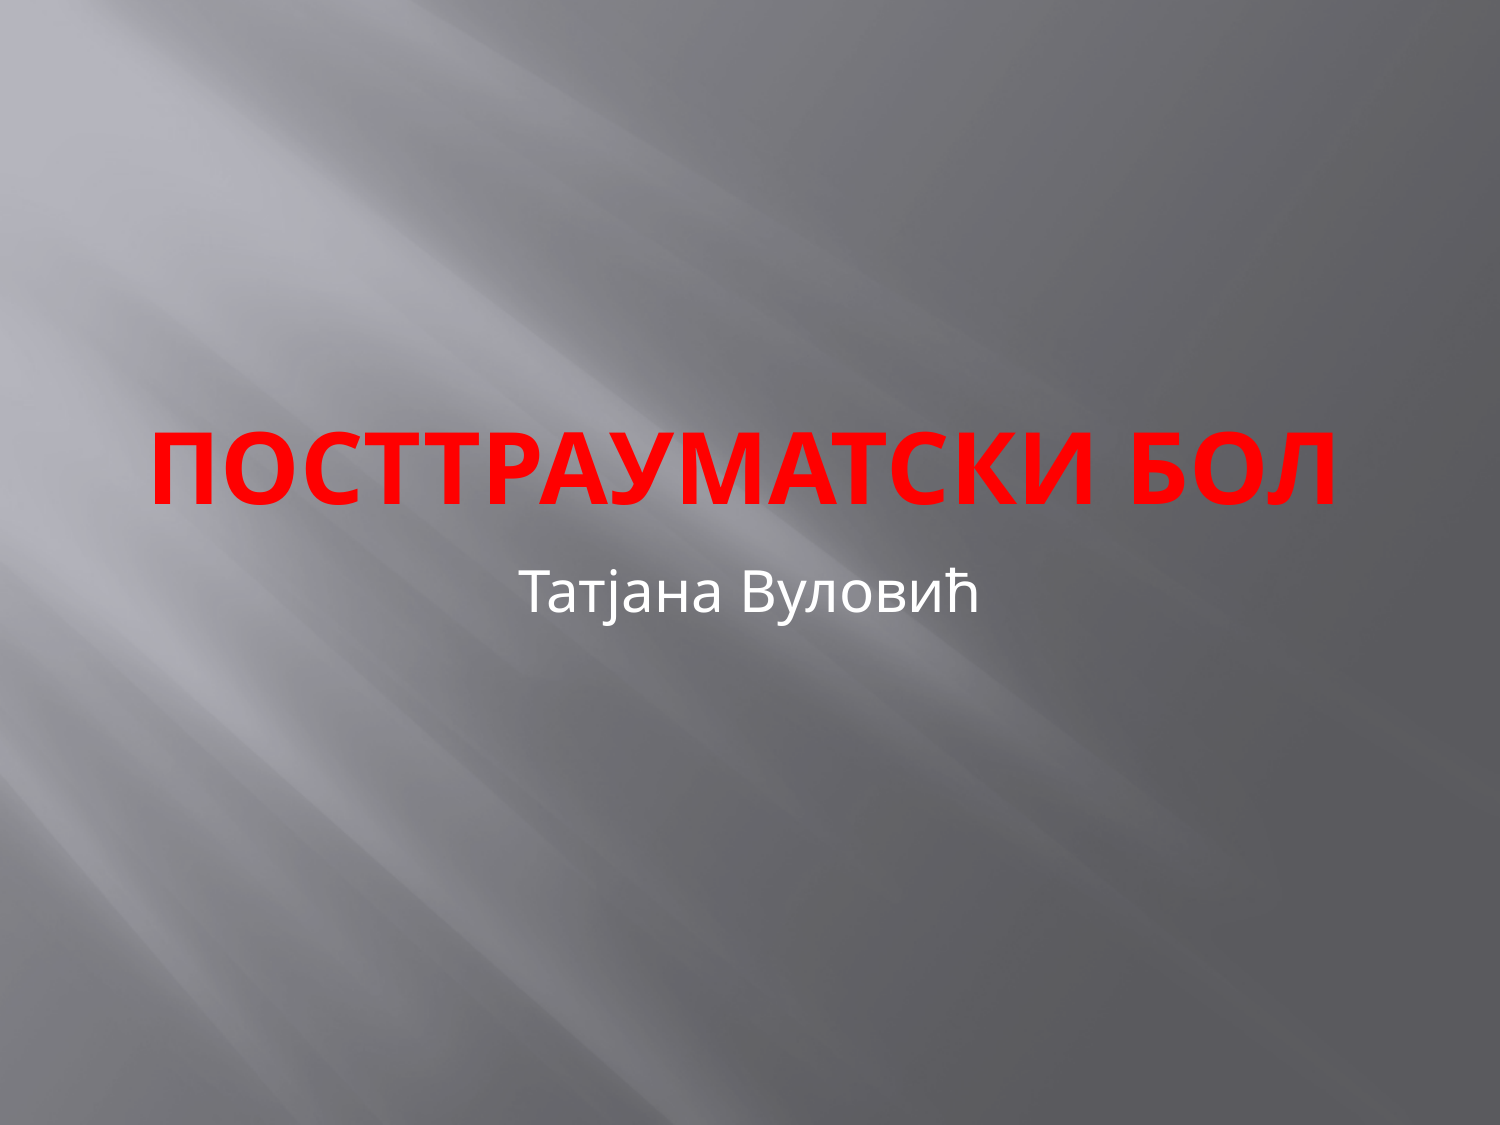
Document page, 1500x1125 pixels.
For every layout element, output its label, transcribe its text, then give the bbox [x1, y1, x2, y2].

subtitle Татјана Вуловић [225, 546, 1275, 834]
title Посттрауматски бол [69, 224, 1420, 525]
